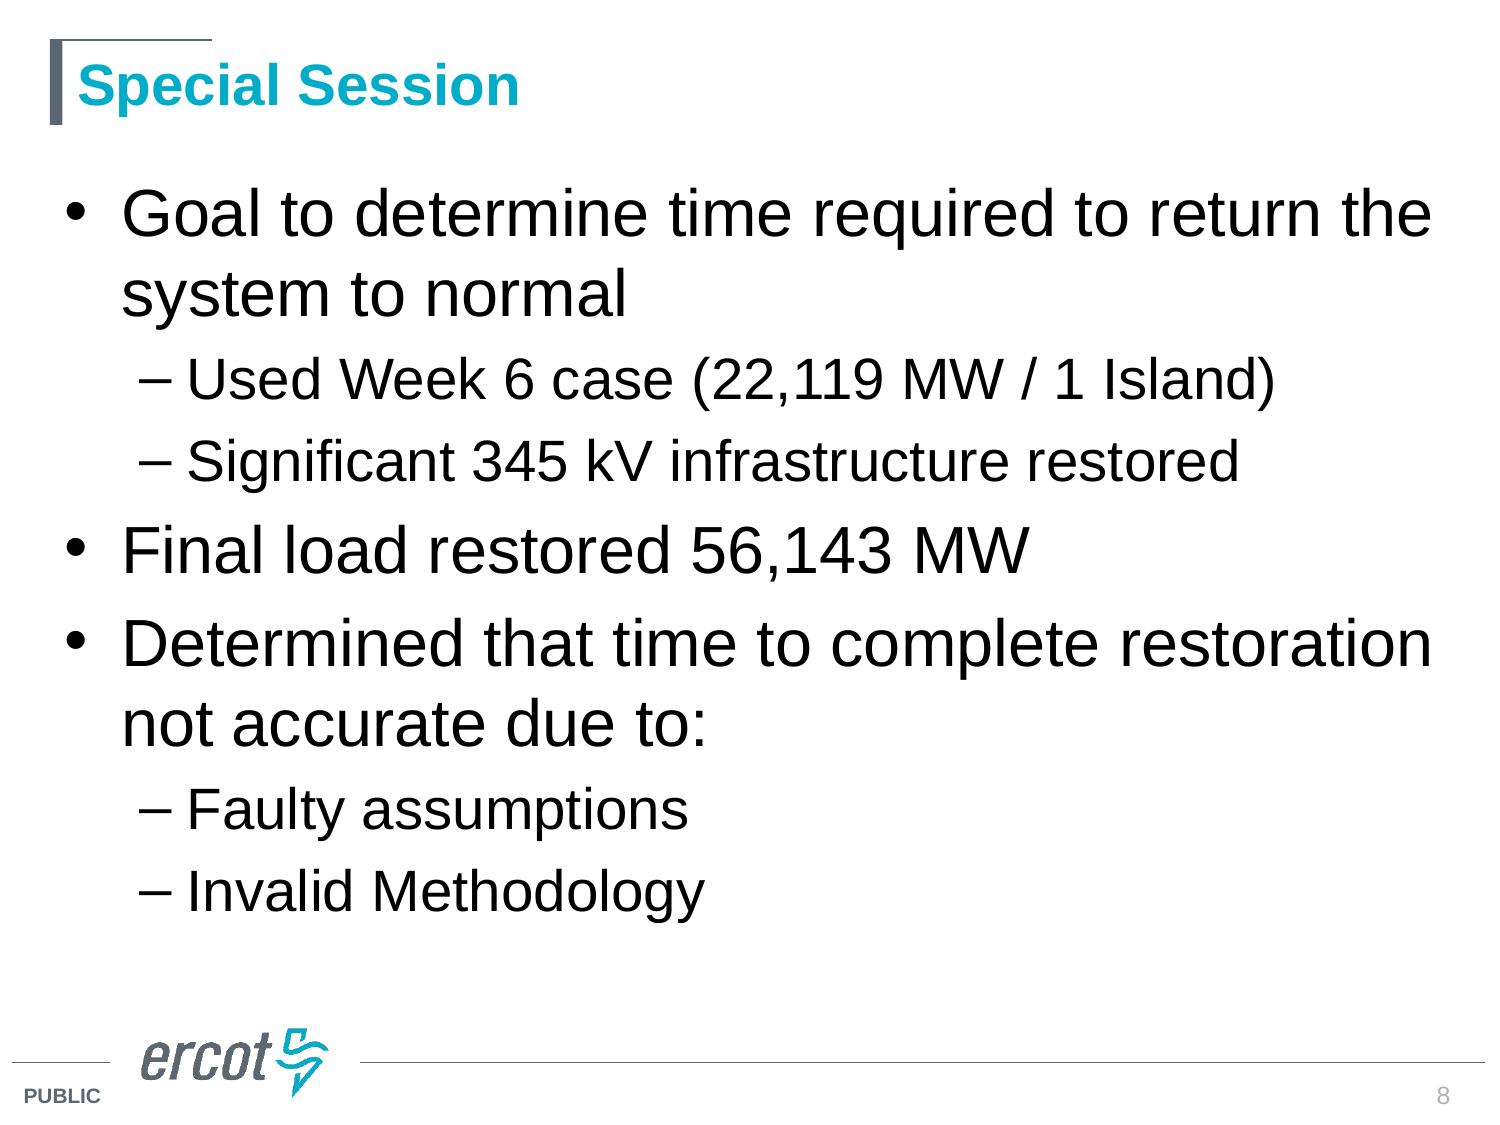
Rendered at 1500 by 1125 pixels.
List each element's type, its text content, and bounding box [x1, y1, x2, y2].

slide_number 8 [1400, 1076, 1488, 1113]
picture [137, 1024, 332, 1100]
title Special Session [62, 39, 1450, 125]
list Goal to determine time required to return the system to normal Used Week 6 case (22,119 MW / 1 Island) Significant 345 kV infrastructure restored Final load restored 56,143 MW Determined that time to complete restoration not accurate due to: Faulty assumptions Invalid Methodology [50, 162, 1450, 992]
